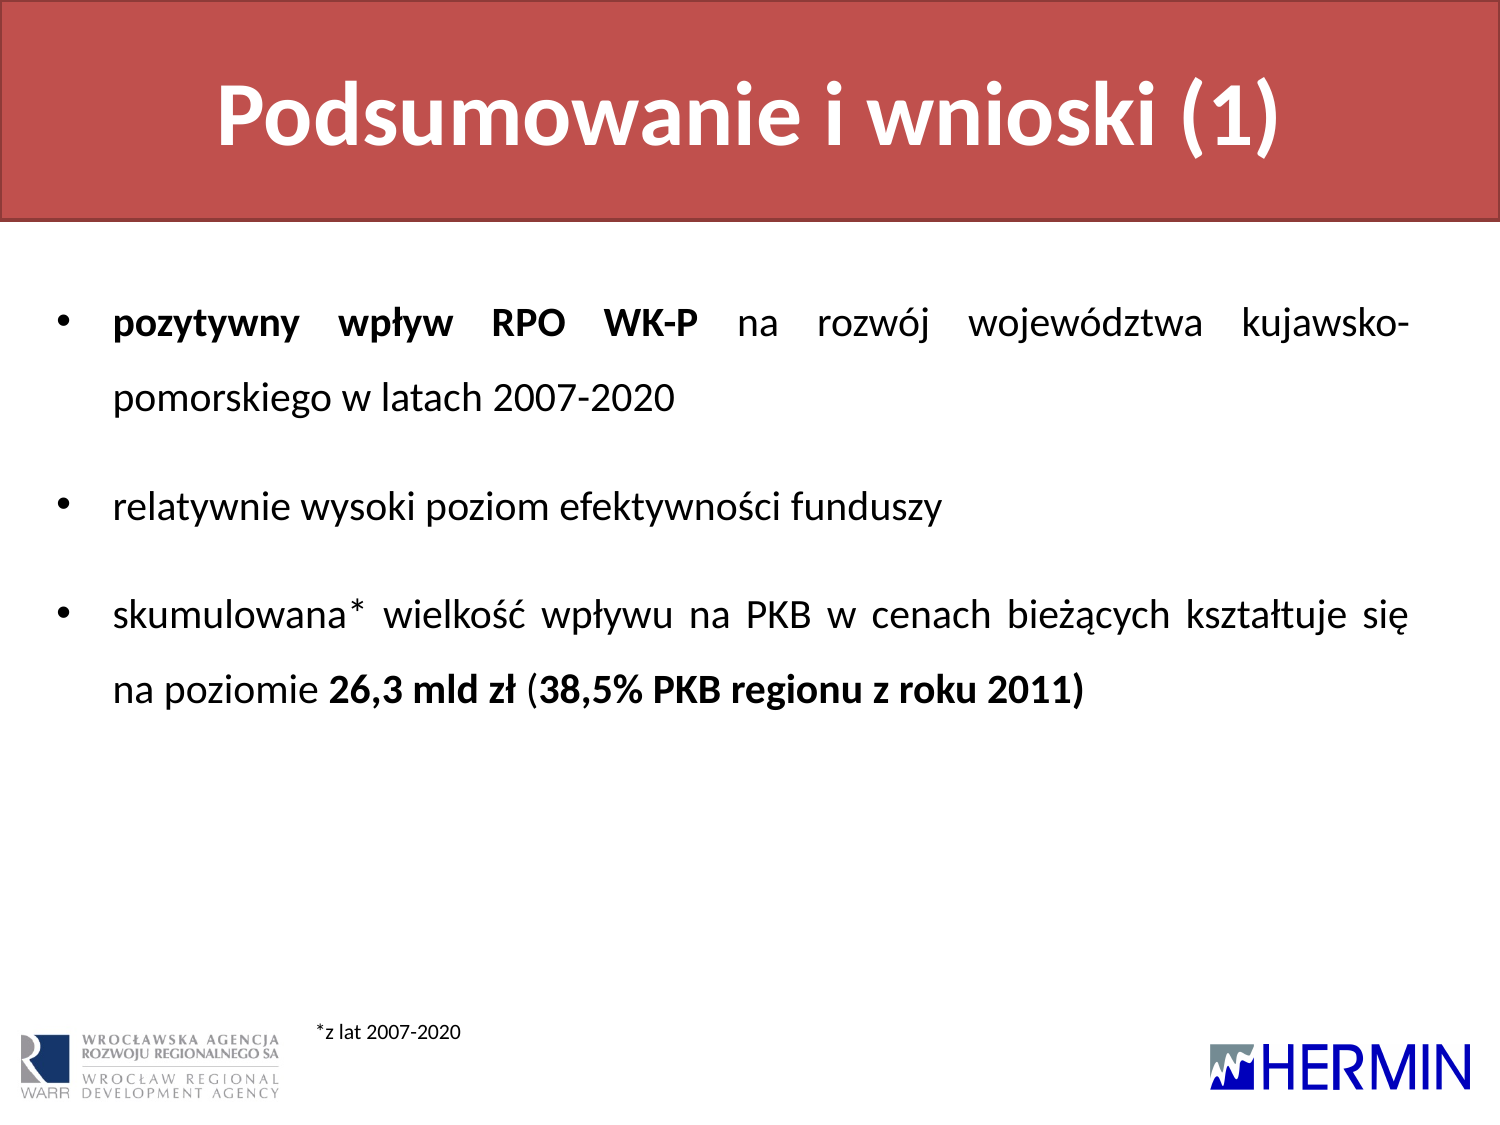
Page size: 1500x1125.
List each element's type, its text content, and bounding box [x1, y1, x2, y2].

title Podsumowanie i wnioski (1) [75, 45, 1425, 173]
text_box [0, 0, 1500, 222]
list pozytywny wpływ RPO WK-P na rozwój województwa kujawsko-pomorskiego w latach 2007-2020 relatywnie wysoki poziom efektywności funduszy skumulowana* wielkość wpływu na PKB w cenach bieżących kształtuje się na poziomie 26,3 mld zł (38,5% PKB regionu z roku 2011) [41, 262, 1425, 1005]
picture [1210, 1044, 1470, 1091]
picture [0, 1013, 301, 1121]
text_box *z lat 2007-2020 [300, 1009, 1080, 1051]
